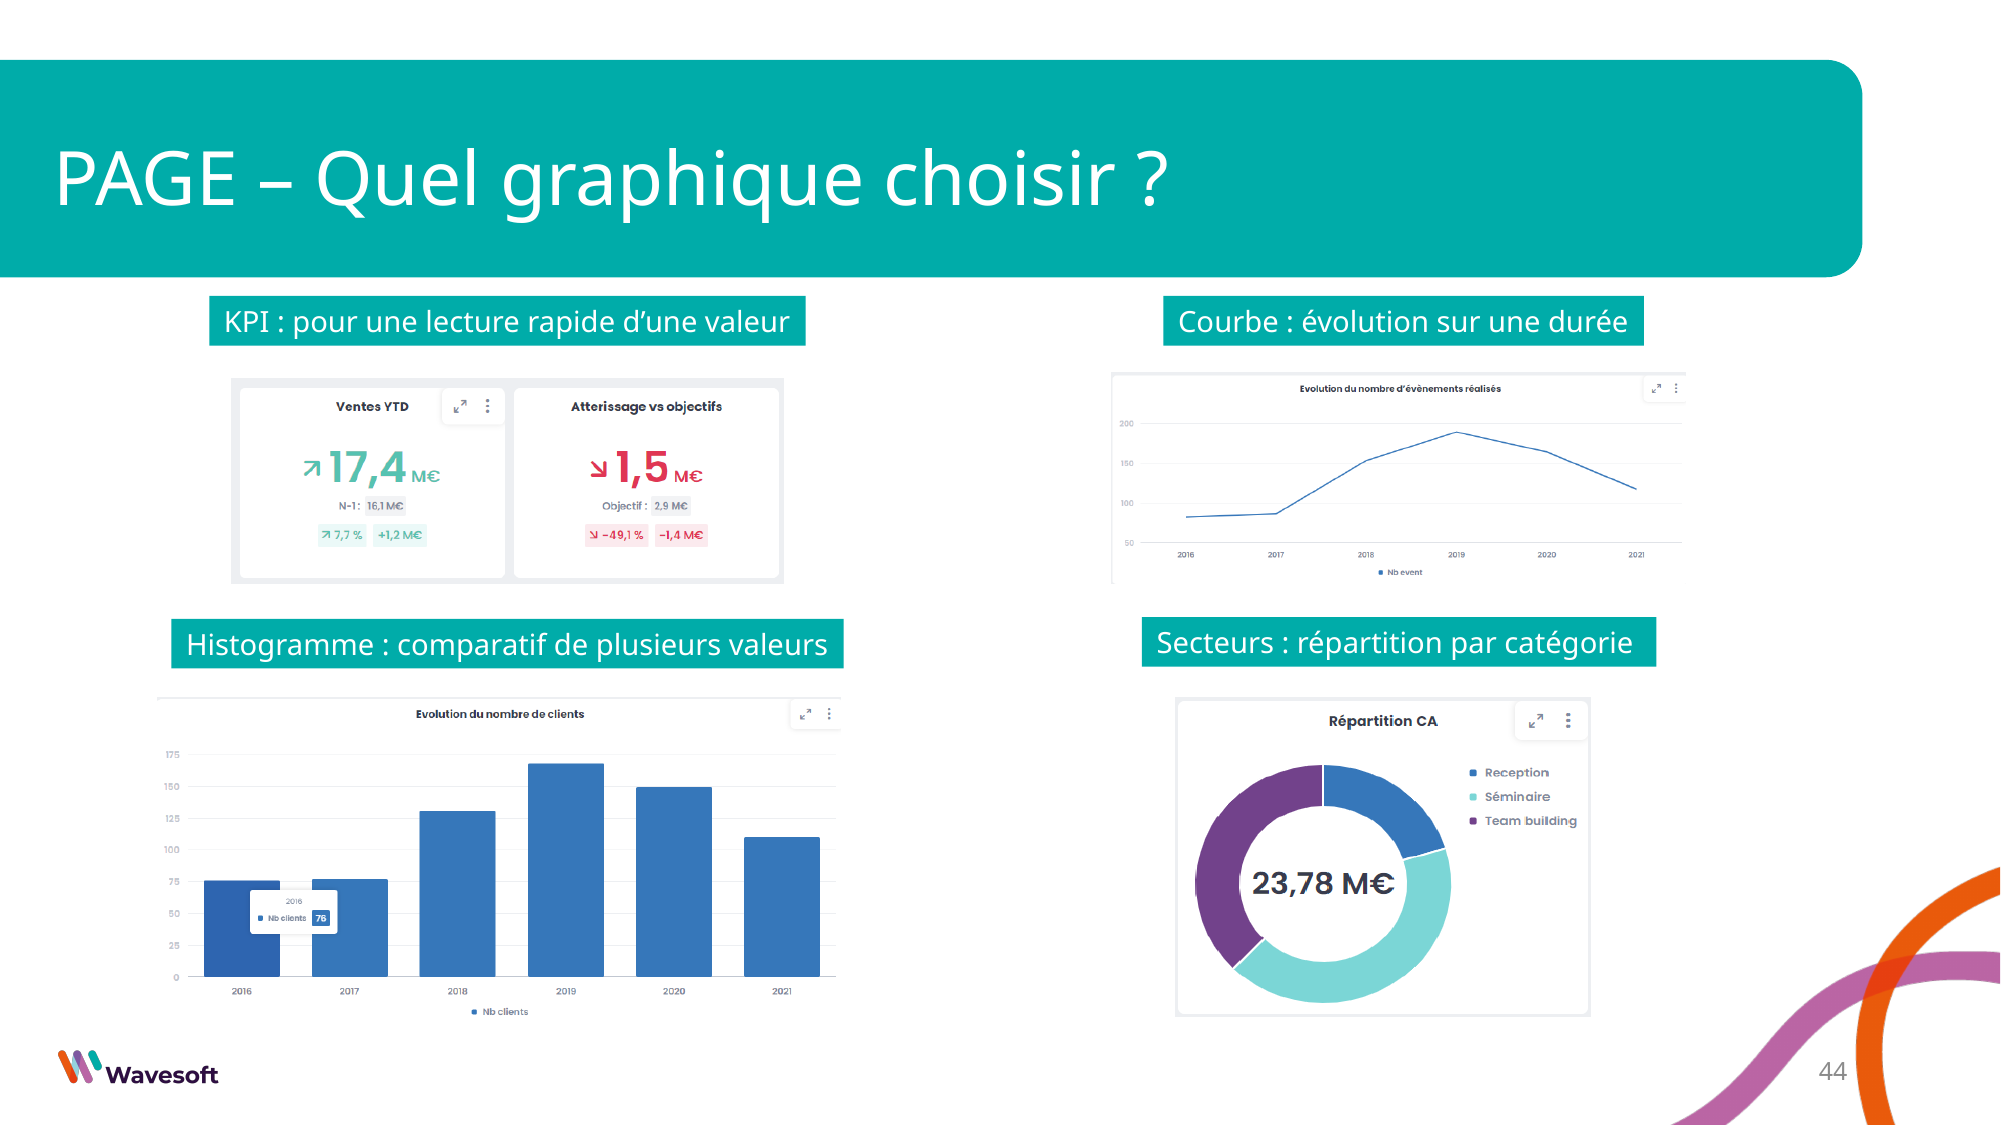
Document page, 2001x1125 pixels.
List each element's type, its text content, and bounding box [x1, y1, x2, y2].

picture [231, 378, 784, 584]
slide_number 44 [1412, 1042, 1863, 1103]
picture [157, 697, 841, 1017]
text_box Courbe : évolution sur une durée [1163, 295, 1644, 346]
text_box Secteurs : répartition par catégorie [1141, 617, 1657, 667]
picture [38, 1031, 237, 1103]
text_box KPI : pour une lecture rapide d’une valeur [209, 295, 806, 346]
text_box Histogramme : comparatif de plusieurs valeurs [171, 618, 844, 669]
picture [1111, 372, 1686, 584]
picture [1175, 697, 1591, 1017]
picture [1660, 859, 2001, 1125]
title PAGE – Quel graphique choisir ? [38, 108, 1764, 230]
